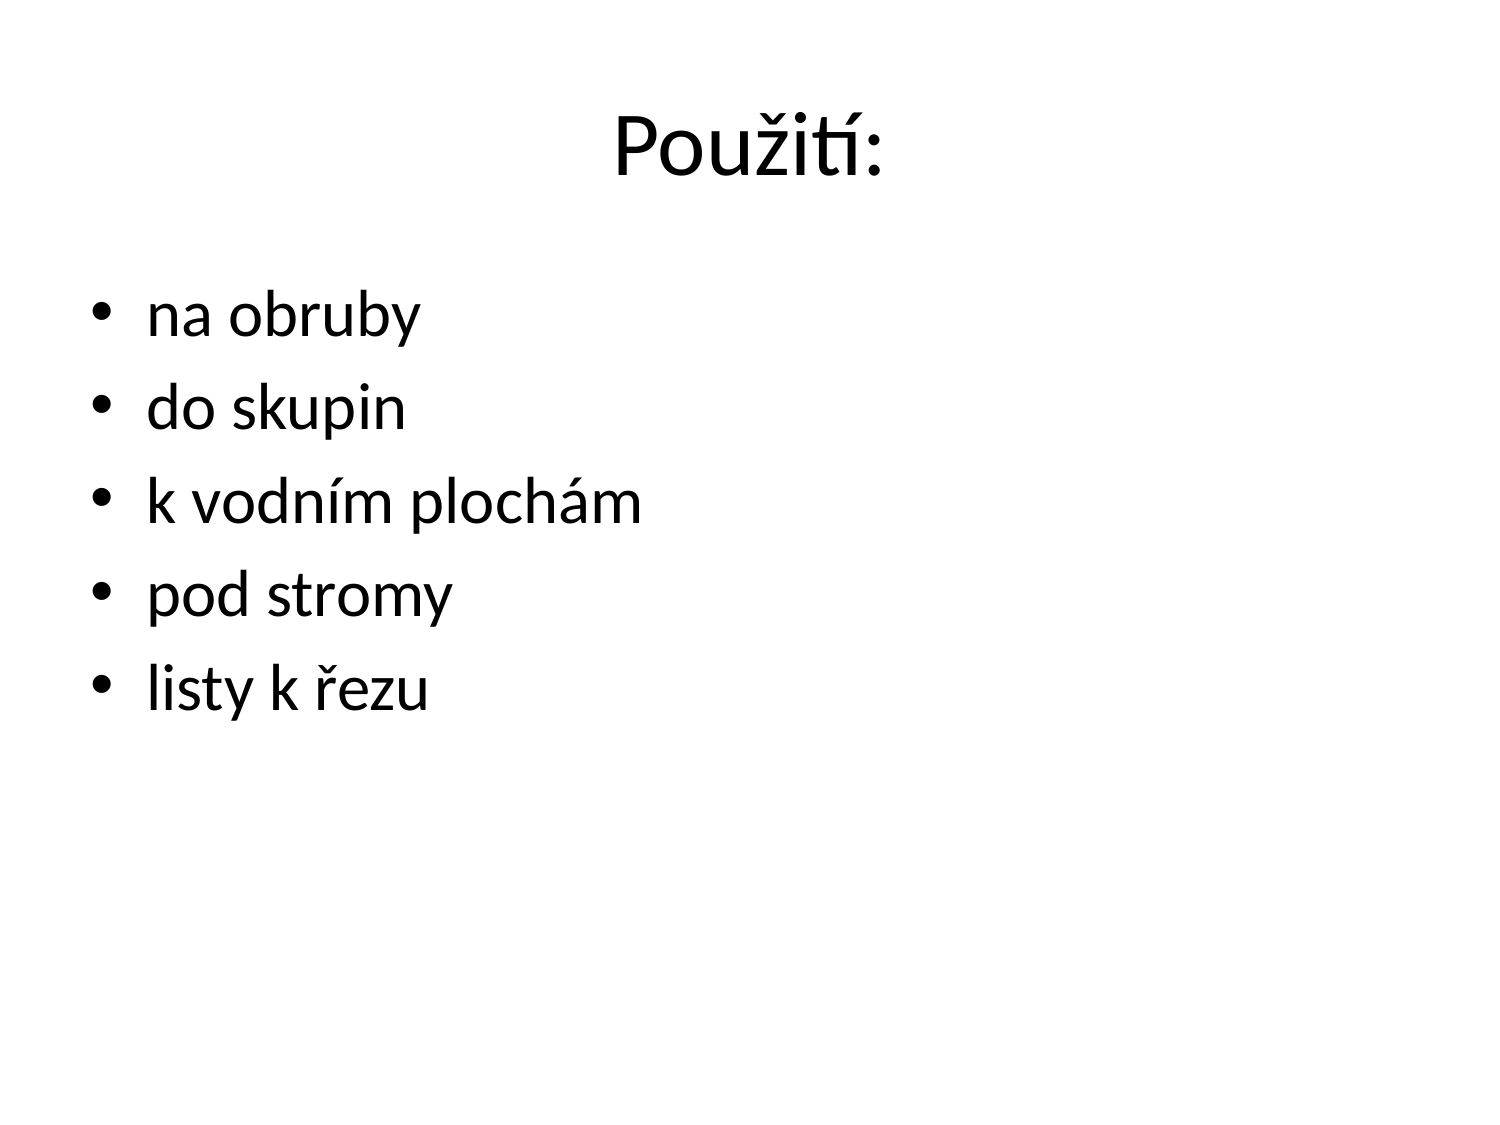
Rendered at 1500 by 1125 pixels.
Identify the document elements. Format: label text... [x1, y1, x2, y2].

list na obruby do skupin k vodním plochám pod stromy listy k řezu [75, 262, 1425, 1005]
title Použití: [75, 45, 1425, 233]
